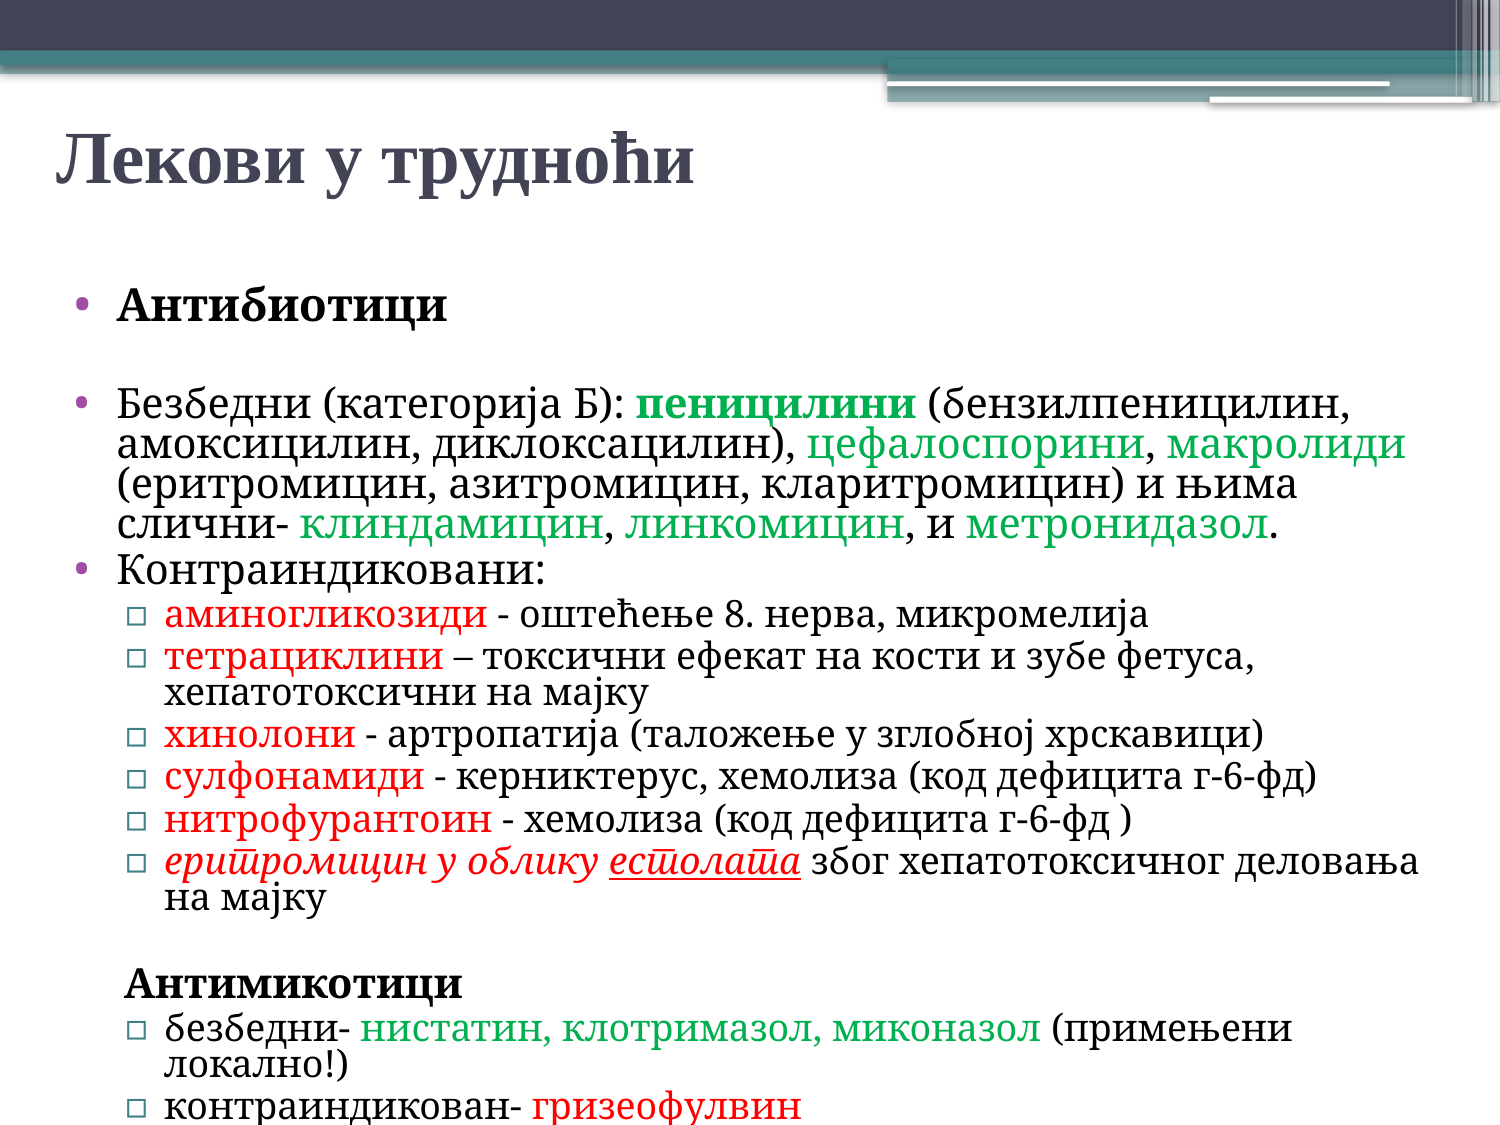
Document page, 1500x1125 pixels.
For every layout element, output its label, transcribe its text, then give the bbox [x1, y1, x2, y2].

title Лекови у трудноћи [40, 66, 1392, 242]
list Антибиотици Безбедни (категорија Б): пеницилини (бензилпеницилин, амоксицилин, диклоксацилин), цефалоспорини, макролиди (еритромицин, азитромицин, кларитромицин) и њима слични- клиндамицин, линкомицин, и метронидазол. Контраиндиковани: аминогликозиди - оштећење 8. нерва, микромелија тетрациклини – токсични ефекат на кости и зубе фетуса, хепатотоксични на мајку хинолони - артропатија (таложење у зглобној хрскавици) сулфонамиди - керниктерус, хемолиза (код дефицита г-6-фд) нитрофурантоин - хемолиза (код дефицита г-6-фд ) еритромицин у облику естолата због хепатотоксичног деловања на мајку Антимикотици безбедни- нистатин, клотримазол, миконазол (примењени локално!) контраиндикован- гризеофулвин [41, 278, 1460, 1125]
